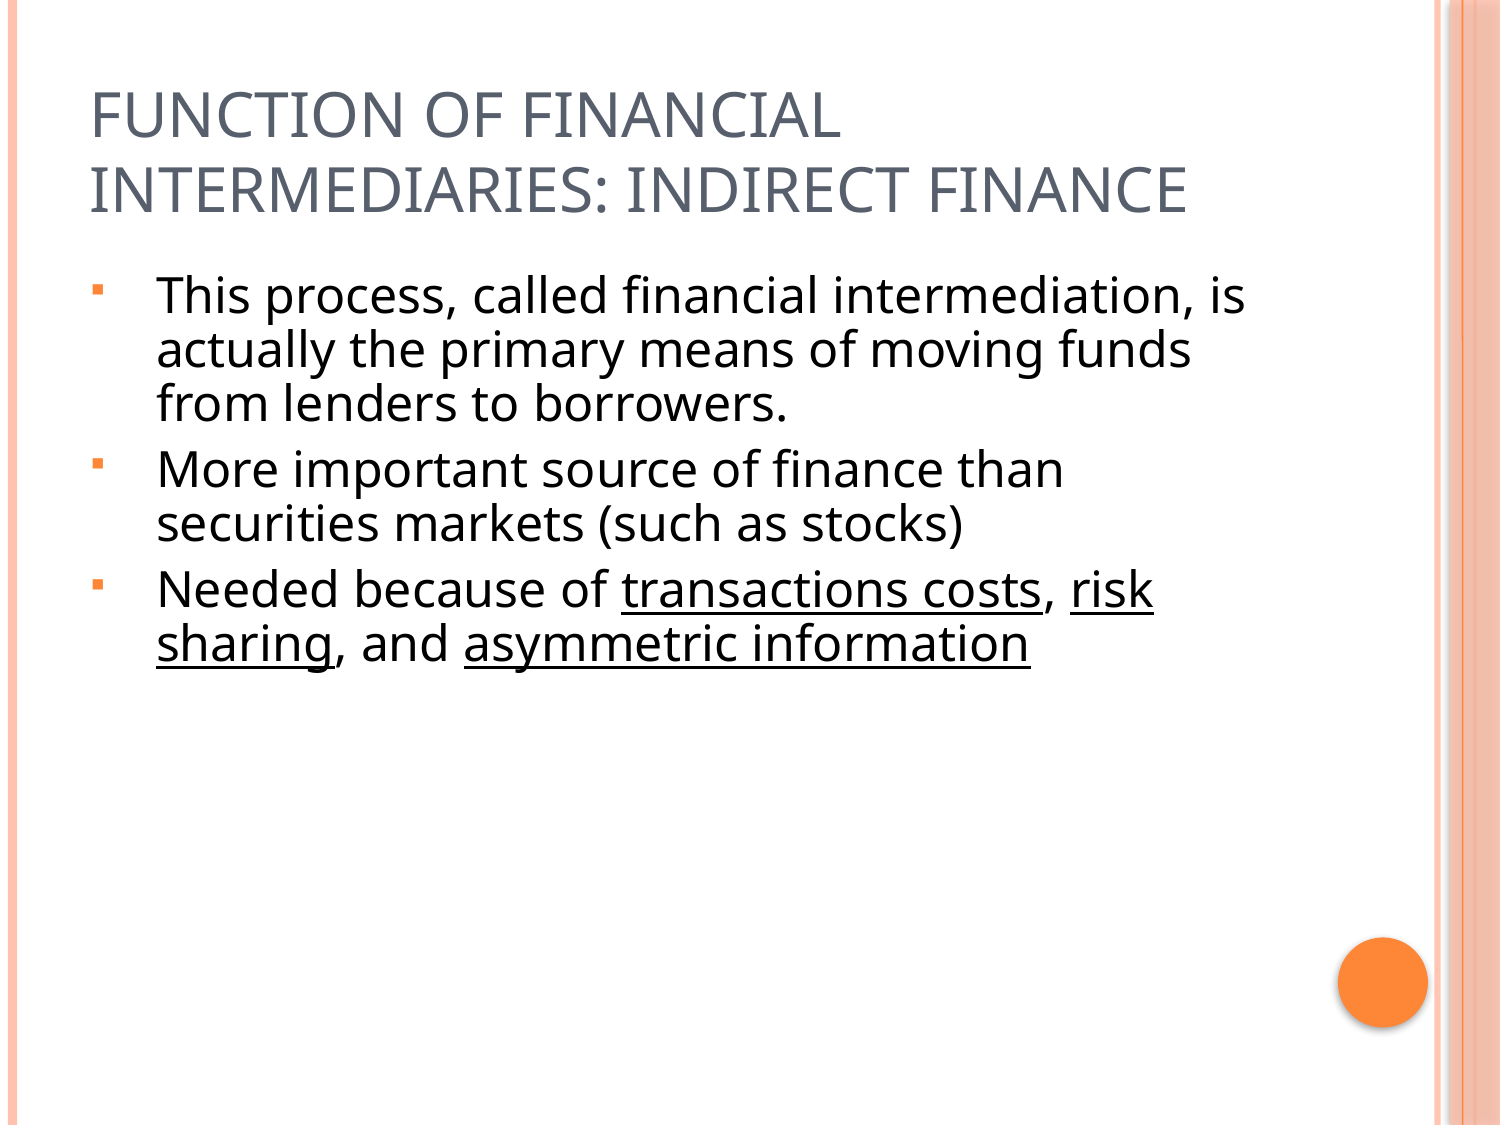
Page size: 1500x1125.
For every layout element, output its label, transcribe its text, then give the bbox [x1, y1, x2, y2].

list This process, called financial intermediation, is actually the primary means of moving funds from lenders to borrowers. More important source of finance than securities markets (such as stocks) Needed because of transactions costs, risk sharing, and asymmetric information [75, 262, 1300, 1062]
title Function of Financial Intermediaries: Indirect Finance [75, 45, 1300, 233]
